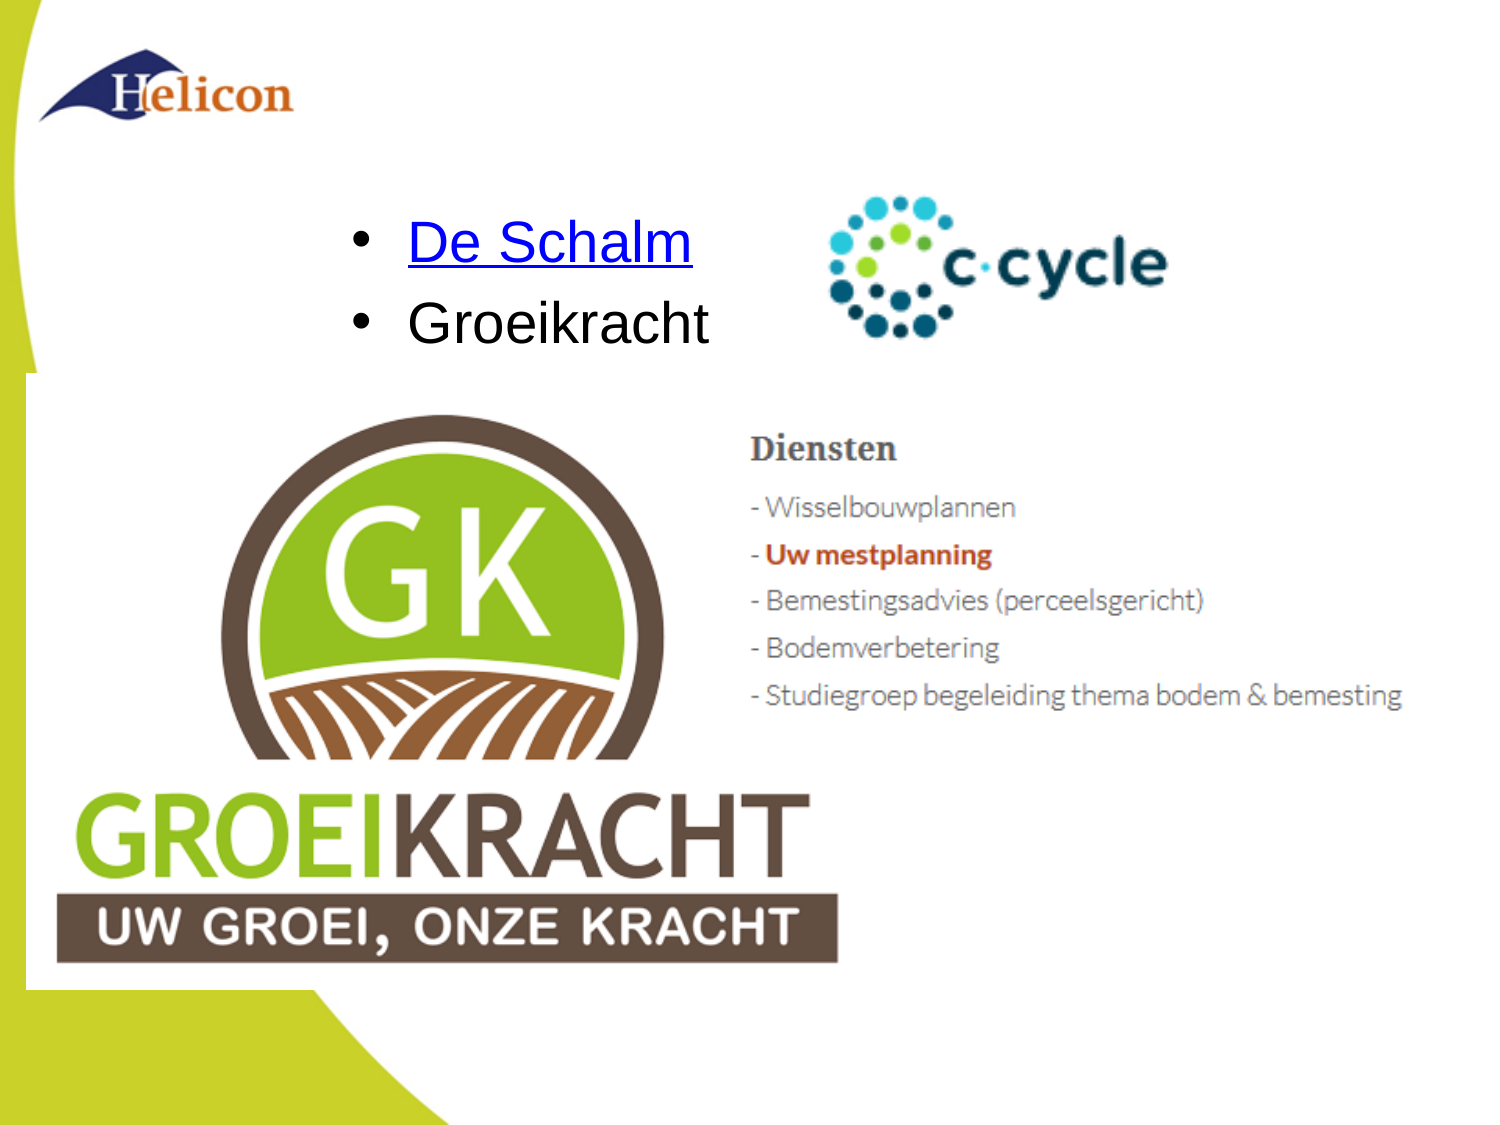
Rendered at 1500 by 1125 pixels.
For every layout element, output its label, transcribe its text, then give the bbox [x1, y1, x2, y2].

picture [0, 0, 1500, 1125]
list De Schalm Groeikracht [336, 196, 1425, 415]
list De Schalm Groeikracht [336, 792, 1425, 1005]
